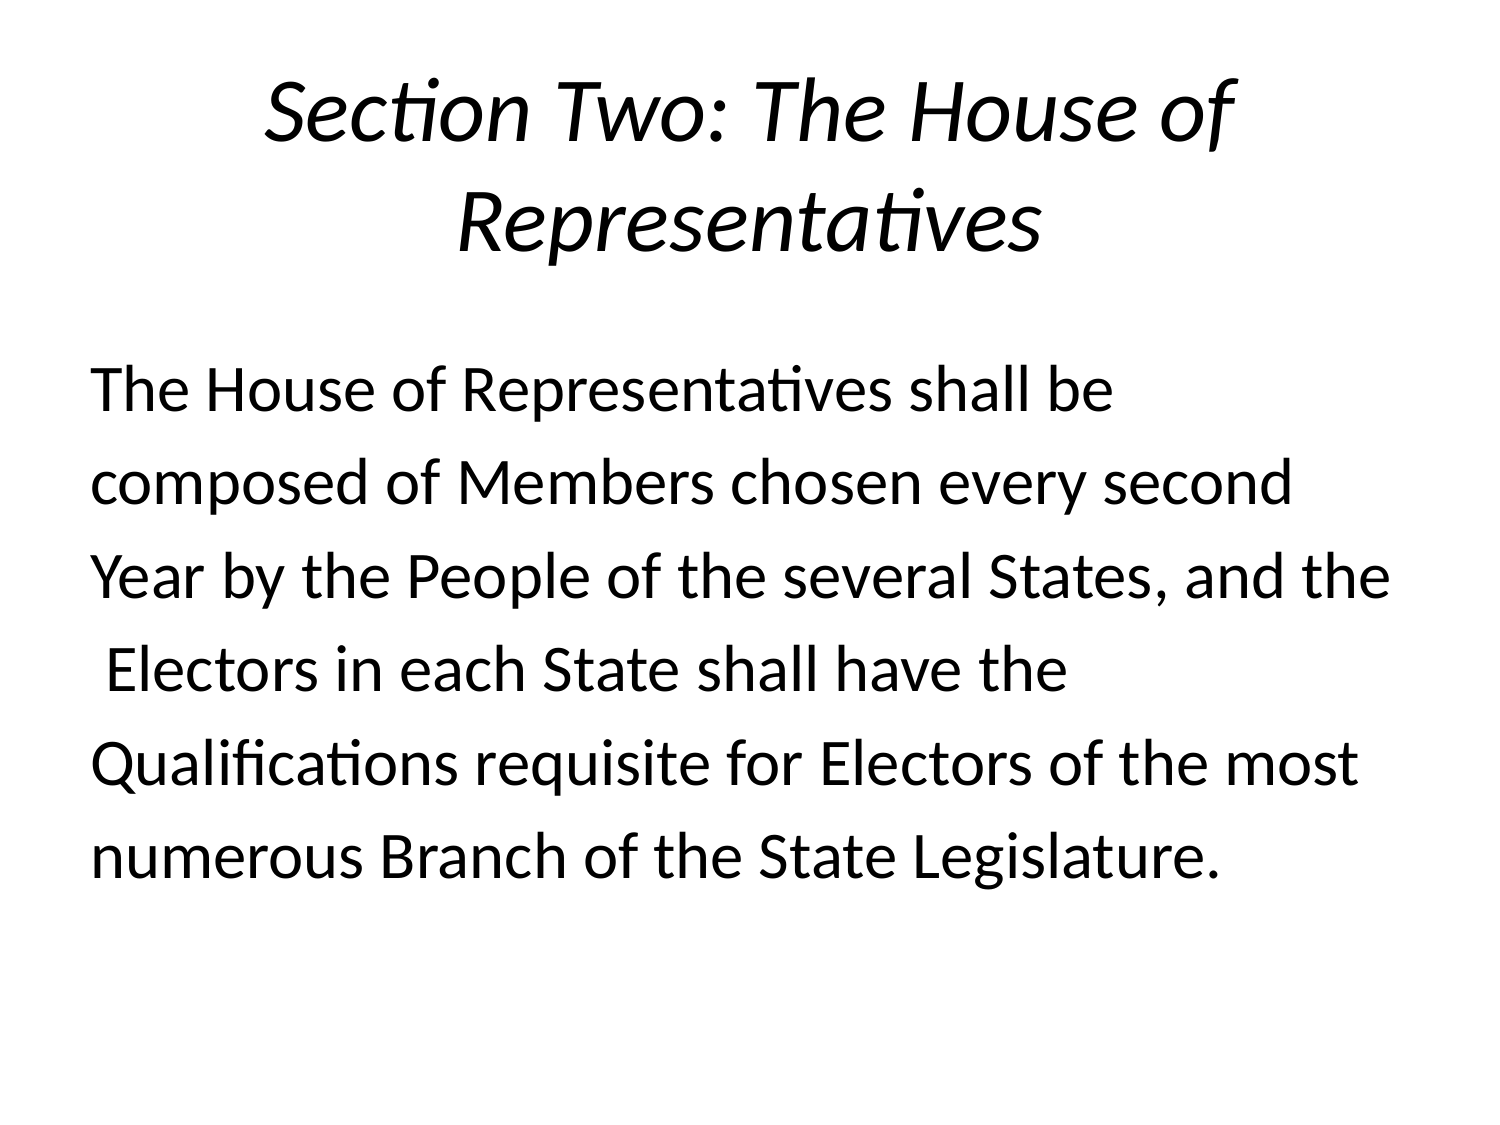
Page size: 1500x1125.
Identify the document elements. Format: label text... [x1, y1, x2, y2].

title Section Two: The House of Representatives [74, 44, 1426, 276]
list The House of Representatives shall be composed of Members chosen every second Year by the People of the several States, and the Electors in each State shall have the Qualifications requisite for Electors of the most numerous Branch of the State Legislature. [74, 337, 1426, 1006]
